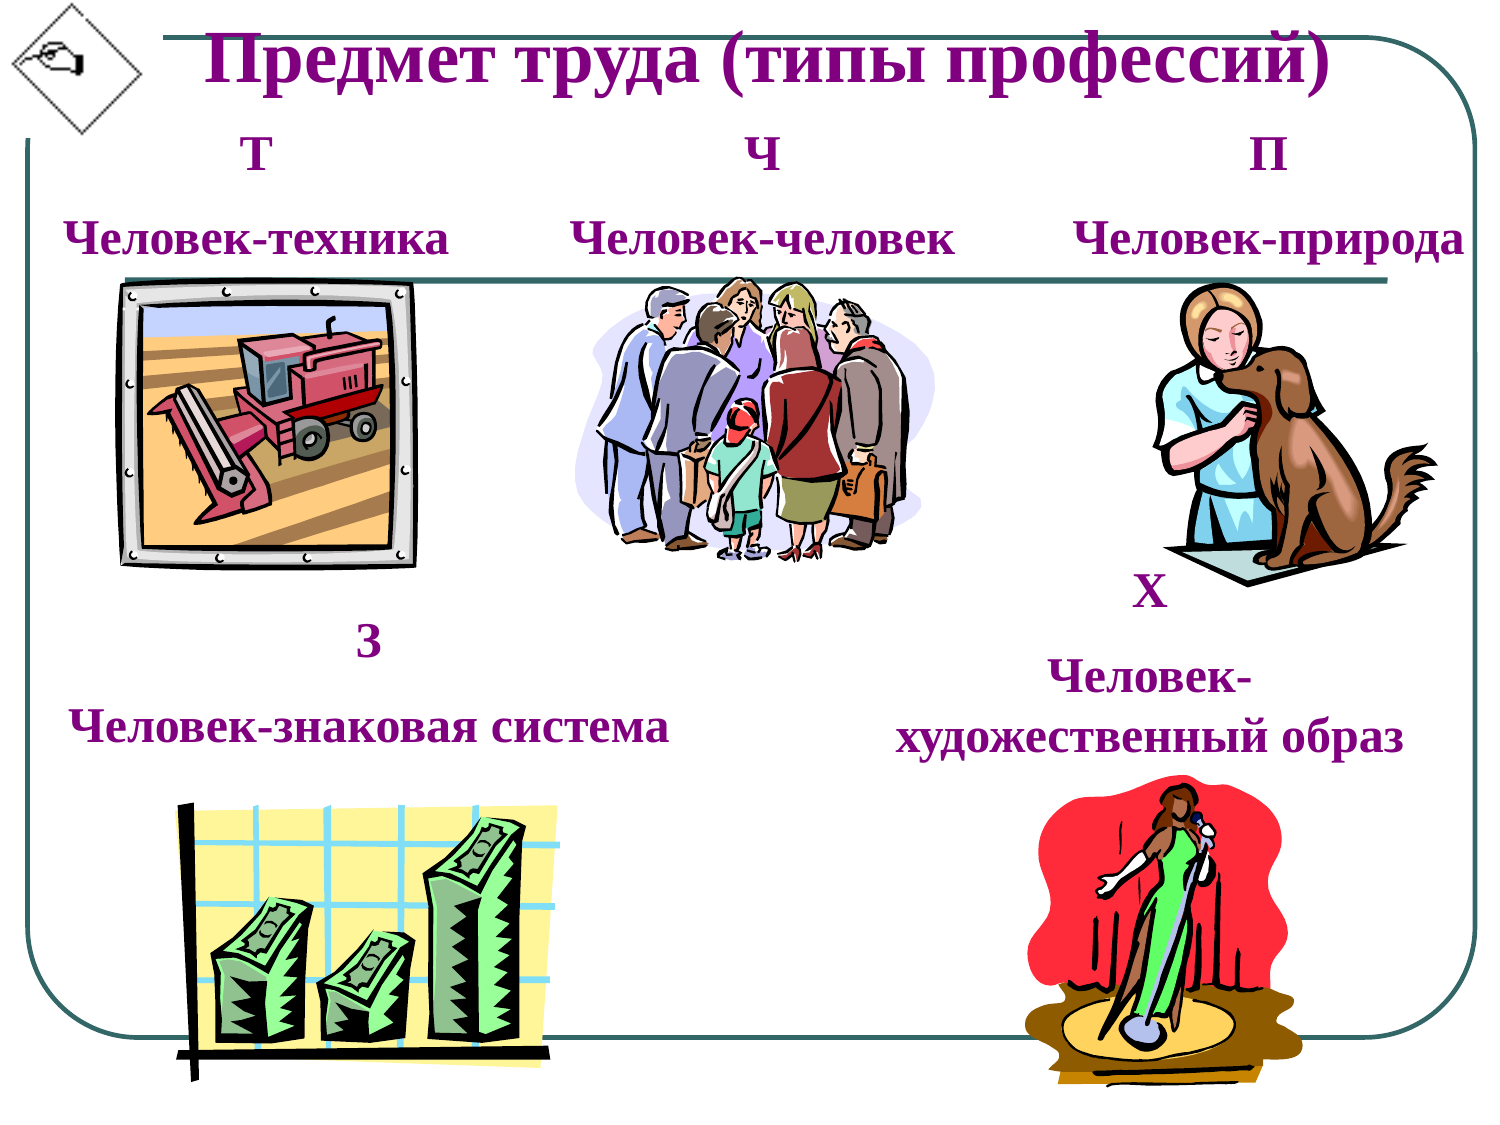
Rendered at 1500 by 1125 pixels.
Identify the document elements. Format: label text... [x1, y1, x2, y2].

text_box Х Человек-художественный образ [849, 549, 1450, 770]
picture [0, 0, 163, 138]
picture [112, 274, 422, 574]
text_box Ч Человек-человек [549, 112, 975, 273]
picture [1024, 774, 1303, 1088]
text_box П Человек-природа [1037, 112, 1500, 273]
text_box З Человек-знаковая система [50, 600, 688, 760]
text_box Предмет труда (типы профессий) [163, 0, 1425, 105]
picture [174, 799, 563, 1085]
picture [1149, 262, 1439, 588]
text_box Т Человек-техника [37, 112, 475, 273]
picture [574, 274, 938, 566]
